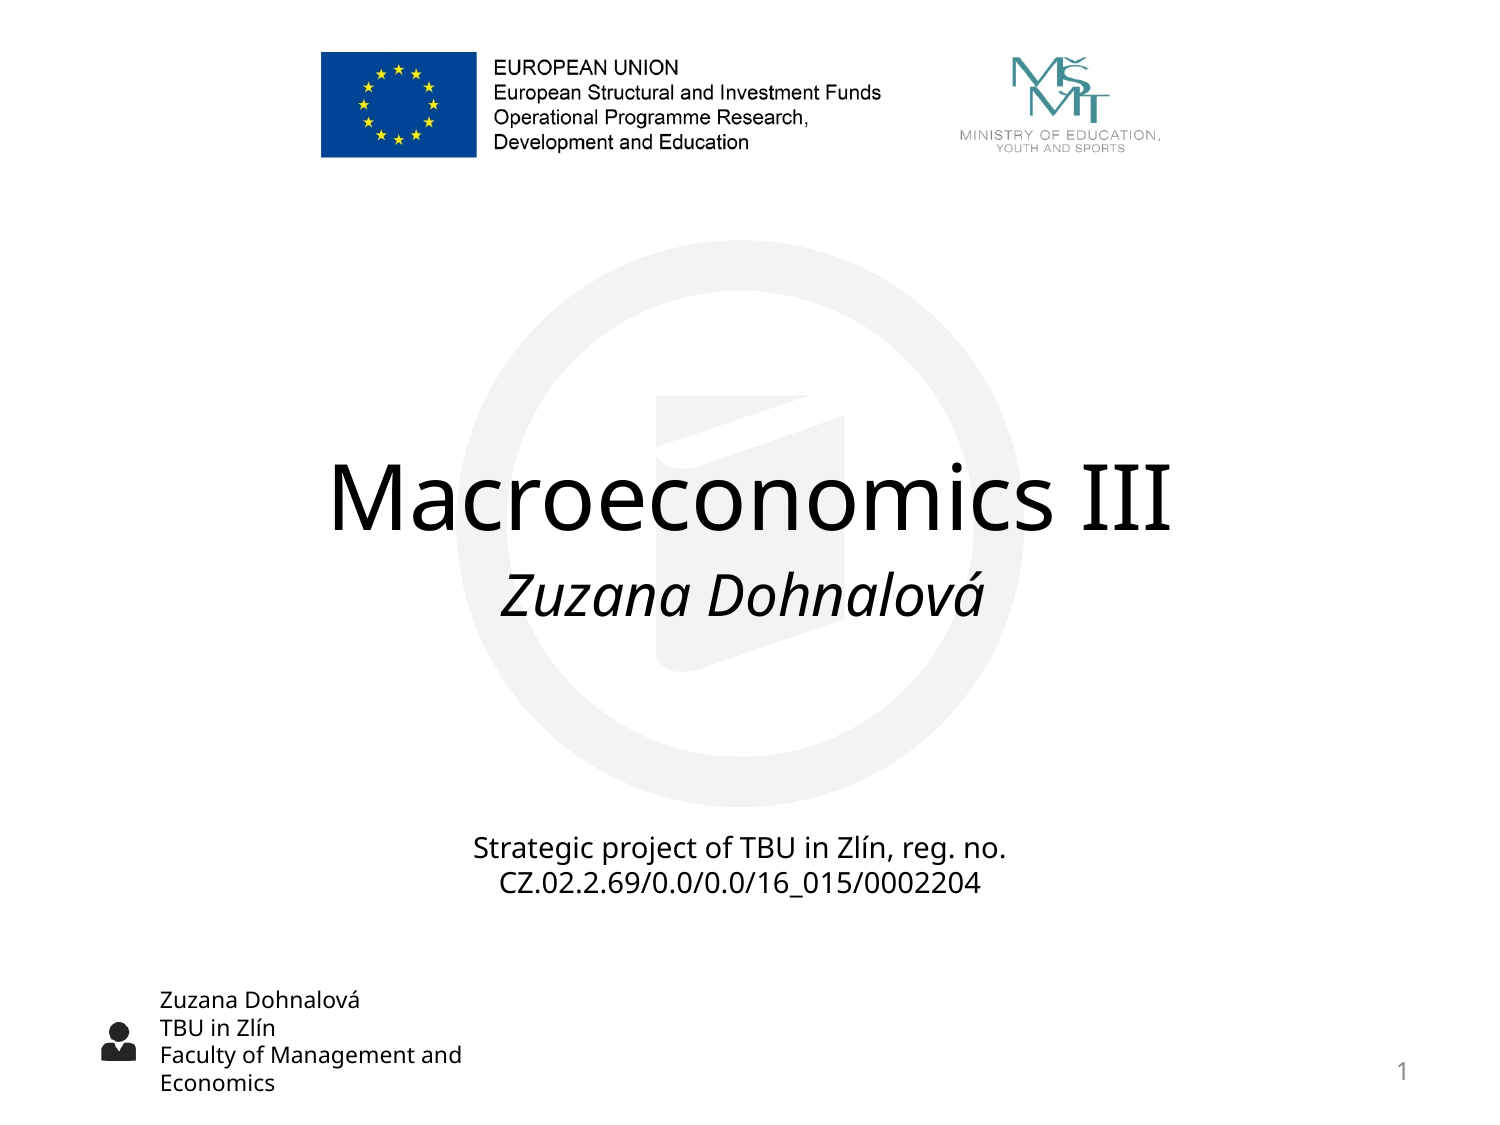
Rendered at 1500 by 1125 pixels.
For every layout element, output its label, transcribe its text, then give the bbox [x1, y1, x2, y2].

subtitle Zuzana Dohnalová [218, 550, 1269, 839]
picture [268, 0, 1212, 210]
title Macroeconomics III [112, 373, 451, 615]
slide_number 1 [1074, 1042, 1425, 1103]
title Macroeconomics III [1028, 373, 1388, 615]
text_box Strategic project of TBU in Zlín, reg. no. CZ.02.2.69/0.0/0.0/16_015/0002204 [267, 822, 1213, 907]
picture [101, 1021, 136, 1062]
footer Zuzana Dohnalová TBU in Zlín Faculty of Management and Economics [145, 999, 550, 1083]
picture [456, 239, 1024, 808]
